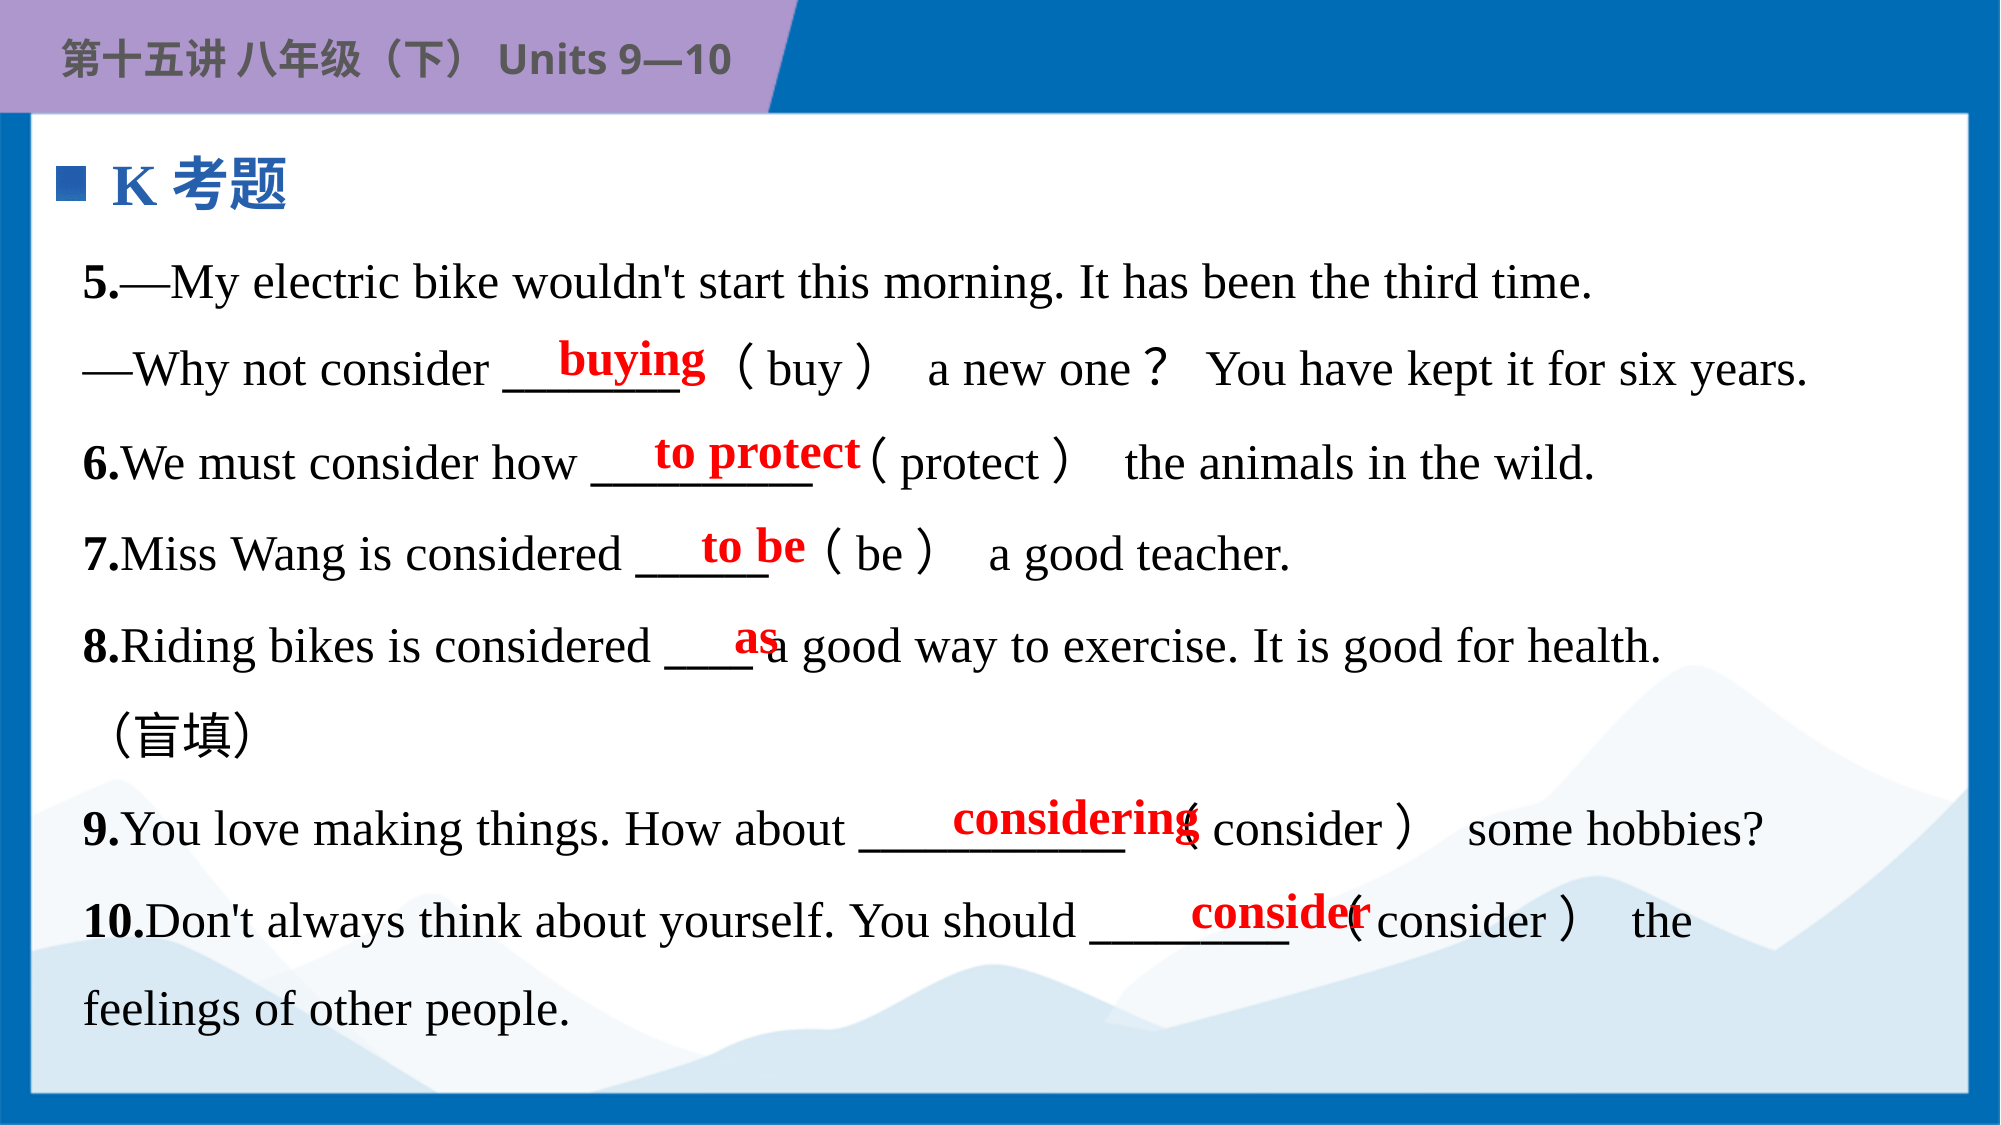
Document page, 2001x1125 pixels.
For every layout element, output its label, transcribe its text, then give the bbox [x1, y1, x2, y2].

picture [0, 0, 2000, 1125]
text_box 6.We must consider how __________ （protect） the animals in the wild. 7.Miss Wang is considered ______ （be） a good teacher. 8.Riding bikes is considered ____ a good way to exercise. It is good for health. （盲填） 9.You love making things. How about ____________ （consider） some hobbies? 10.Don't always think about yourself. You should _________ （consider） the feelings of other people. [82, 397, 1917, 1026]
text_box to be [676, 484, 830, 563]
text_box 5.—My electric bike wouldn't start this morning. It has been the third time. —Why not consider ________ （buy） a new one？You have kept it for six years. [82, 216, 1917, 387]
text_box consider [1172, 851, 1390, 930]
text_box buying [540, 298, 724, 377]
text_box K考题 [112, 146, 1917, 216]
text_box to protect [630, 390, 885, 469]
text_box considering [934, 757, 1218, 836]
text_box as [715, 576, 797, 655]
